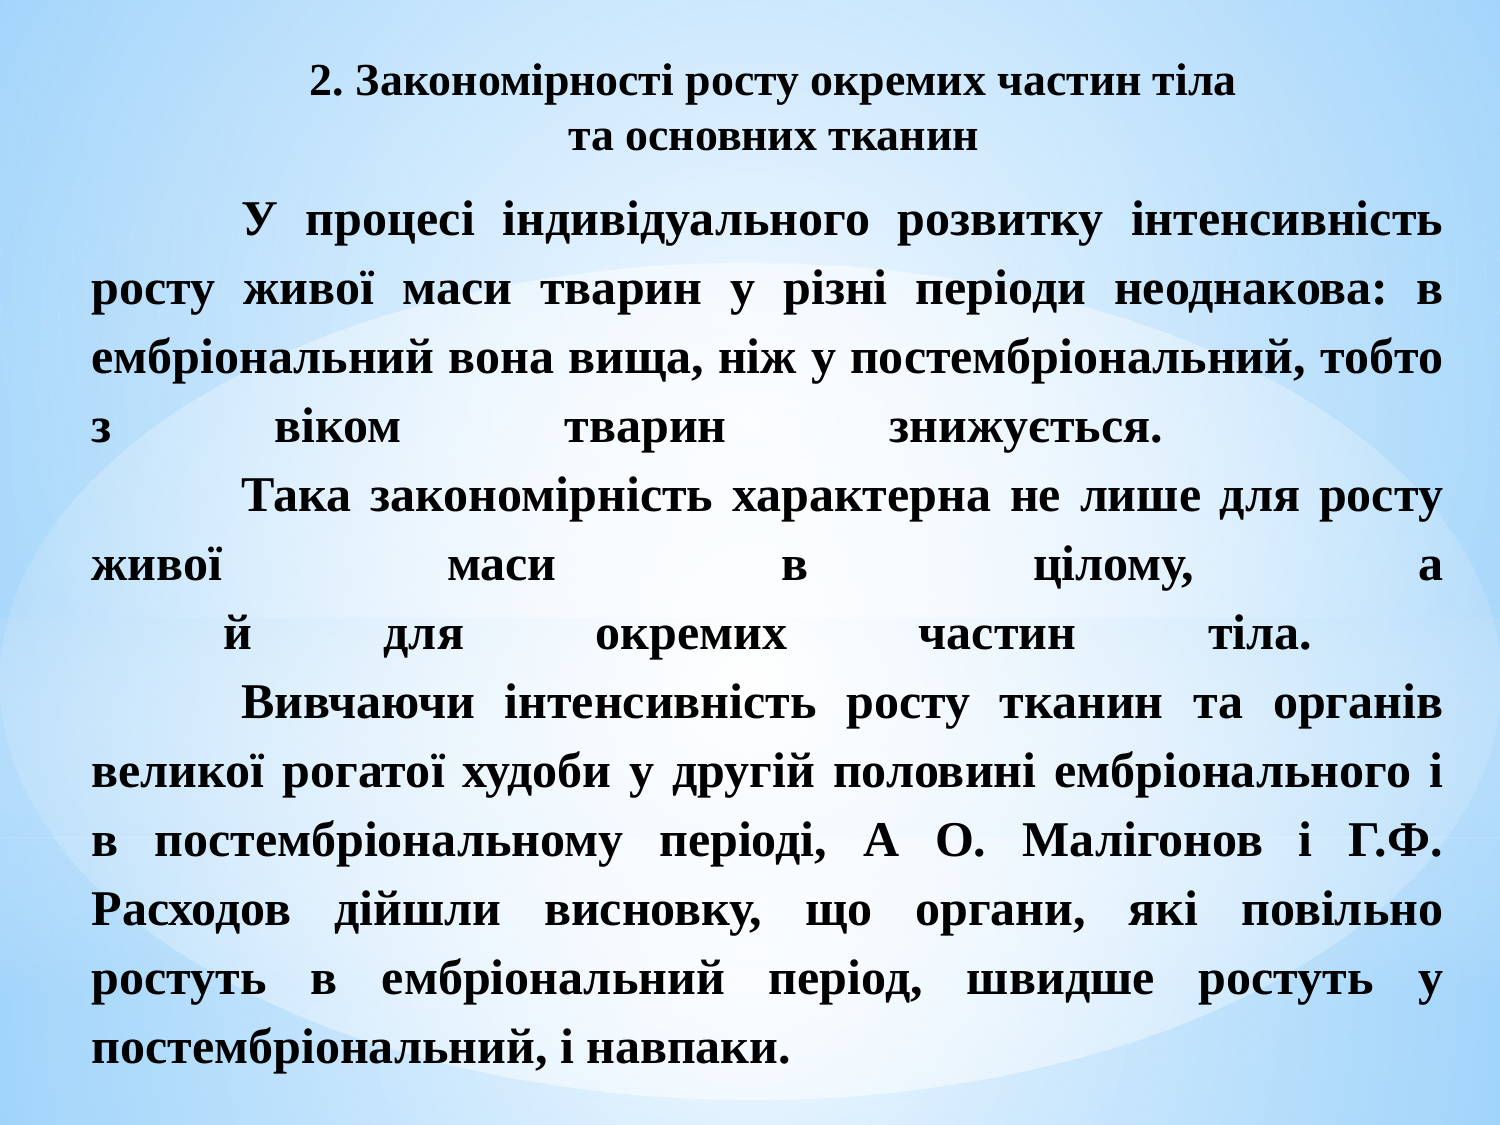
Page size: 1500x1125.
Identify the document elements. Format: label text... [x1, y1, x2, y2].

text_box 2. Закономірності росту окремих частин тіла та основних тканин [88, 42, 1459, 168]
title У процесі індивідуального розвитку інтенсивність росту живої маси тварин у різні періоди неоднакова: в ембріональний вона вища, ніж у постембріональний, тобто з віком тварин знижується. Така закономірність характерна не лише для росту живої маси в цілому, а й для окремих частин тіла. Вивчаючи інтенсивність росту тканин та органів великої рогатої худоби у другій половині ембріонального і в постембріональному періоді, А О. Малігонов і Г.Ф. Расходов дійшли висновку, що органи, які повільно ростуть в ембріональний період, швидше ростуть у постембріональний, і навпаки. [76, 168, 1459, 1125]
